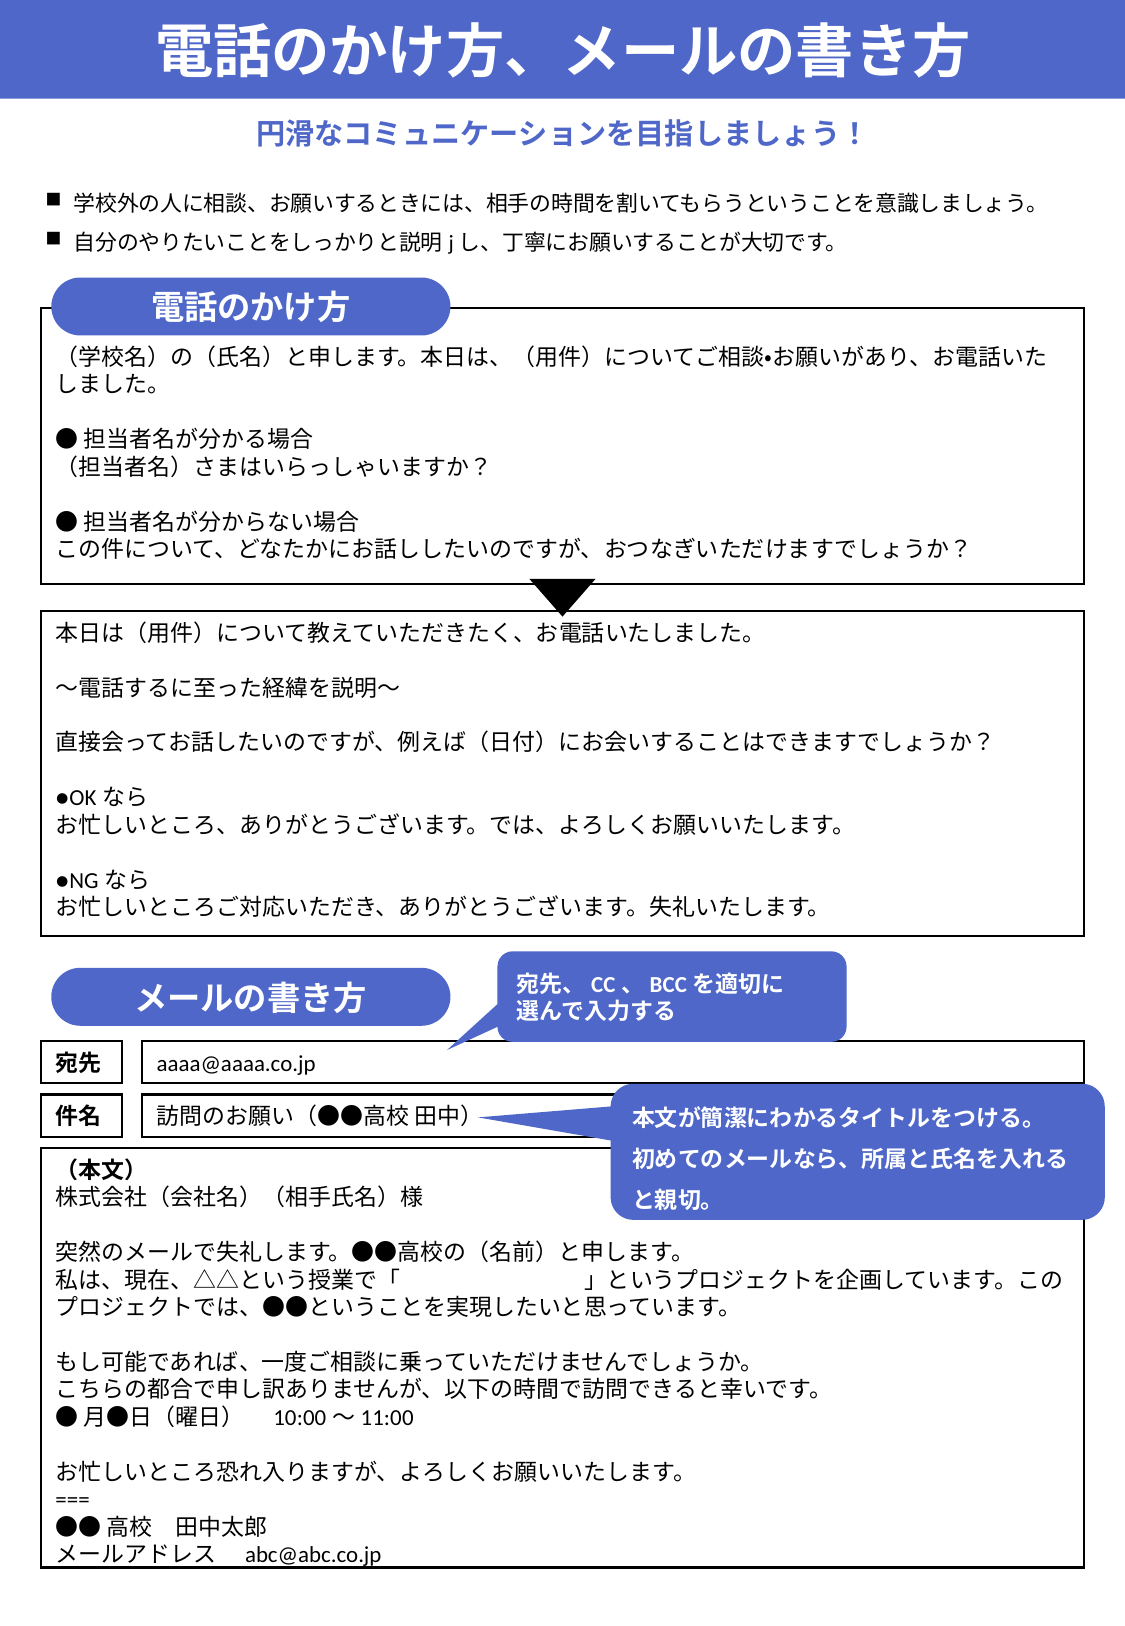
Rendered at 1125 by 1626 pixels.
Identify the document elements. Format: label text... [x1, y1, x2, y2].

text_box 学校外の人に相談、お願いするときには、相手の時間を割いてもらうということを意識しましょう。 自分のやりたいことをしっかりと説明jし、丁寧にお願いすることが大切です。 [30, 168, 1095, 262]
text_box 訪問のお願い（●●高校 田中） [141, 1093, 613, 1138]
text_box （本文） 株式会社（会社名）（相手氏名）様 突然のメールで失礼します。●●高校の（名前）と申します。 私は、現在、△△という授業で「 」というプロジェクトを企画しています。このプロジェクトでは、●●ということを実現したいと思っています。 もし可能であれば、一度ご相談に乗っていただけませんでしょうか。 こちらの都合で申し訳ありませんが、以下の時間で訪問できると幸いです。 ●月●日（曜日） 10:00～11:00 お忙しいところ恐れ入りますが、よろしくお願いいたします。 === ●●高校 田中太郎 メールアドレス abc@abc.co.jp [40, 1147, 1085, 1569]
text_box メールの書き方 [50, 966, 452, 1027]
text_box 宛先、CC、BCCを適切に 選んで入力する [446, 950, 848, 1051]
text_box 件名 [40, 1093, 123, 1138]
text_box 電話のかけ方、メールの書き方 [0, 0, 1125, 100]
text_box 本日は（用件）について教えていただきたく、お電話いたしました。 ～電話するに至った経緯を説明～ 直接会ってお話したいのですが、例えば（日付）にお会いすることはできますでしょうか？ ●OKなら お忙しいところ、ありがとうございます。では、よろしくお願いいたします。 ●NGなら お忙しいところご対応いただき、ありがとうございます。失礼いたします。 [40, 610, 1085, 937]
text_box [529, 578, 596, 617]
text_box 本文が簡潔にわかるタイトルをつける。 初めてのメールなら、所属と氏名を入れると親切。 [477, 1082, 1106, 1221]
text_box 円滑なコミュニケーションを目指しましょう！ [196, 108, 930, 159]
text_box 宛先 [40, 1040, 123, 1084]
text_box （学校名）の（氏名）と申します。本日は、（用件）についてご相談・お願いがあり、お電話いたしました。 ●担当者名が分かる場合 （担当者名）さまはいらっしゃいますか？ ●担当者名が分からない場合 この件について、どなたかにお話ししたいのですが、おつなぎいただけますでしょうか？ [40, 307, 1085, 585]
text_box 電話のかけ方 [50, 276, 452, 337]
text_box aaaa@aaaa.co.jp [141, 1040, 1085, 1084]
